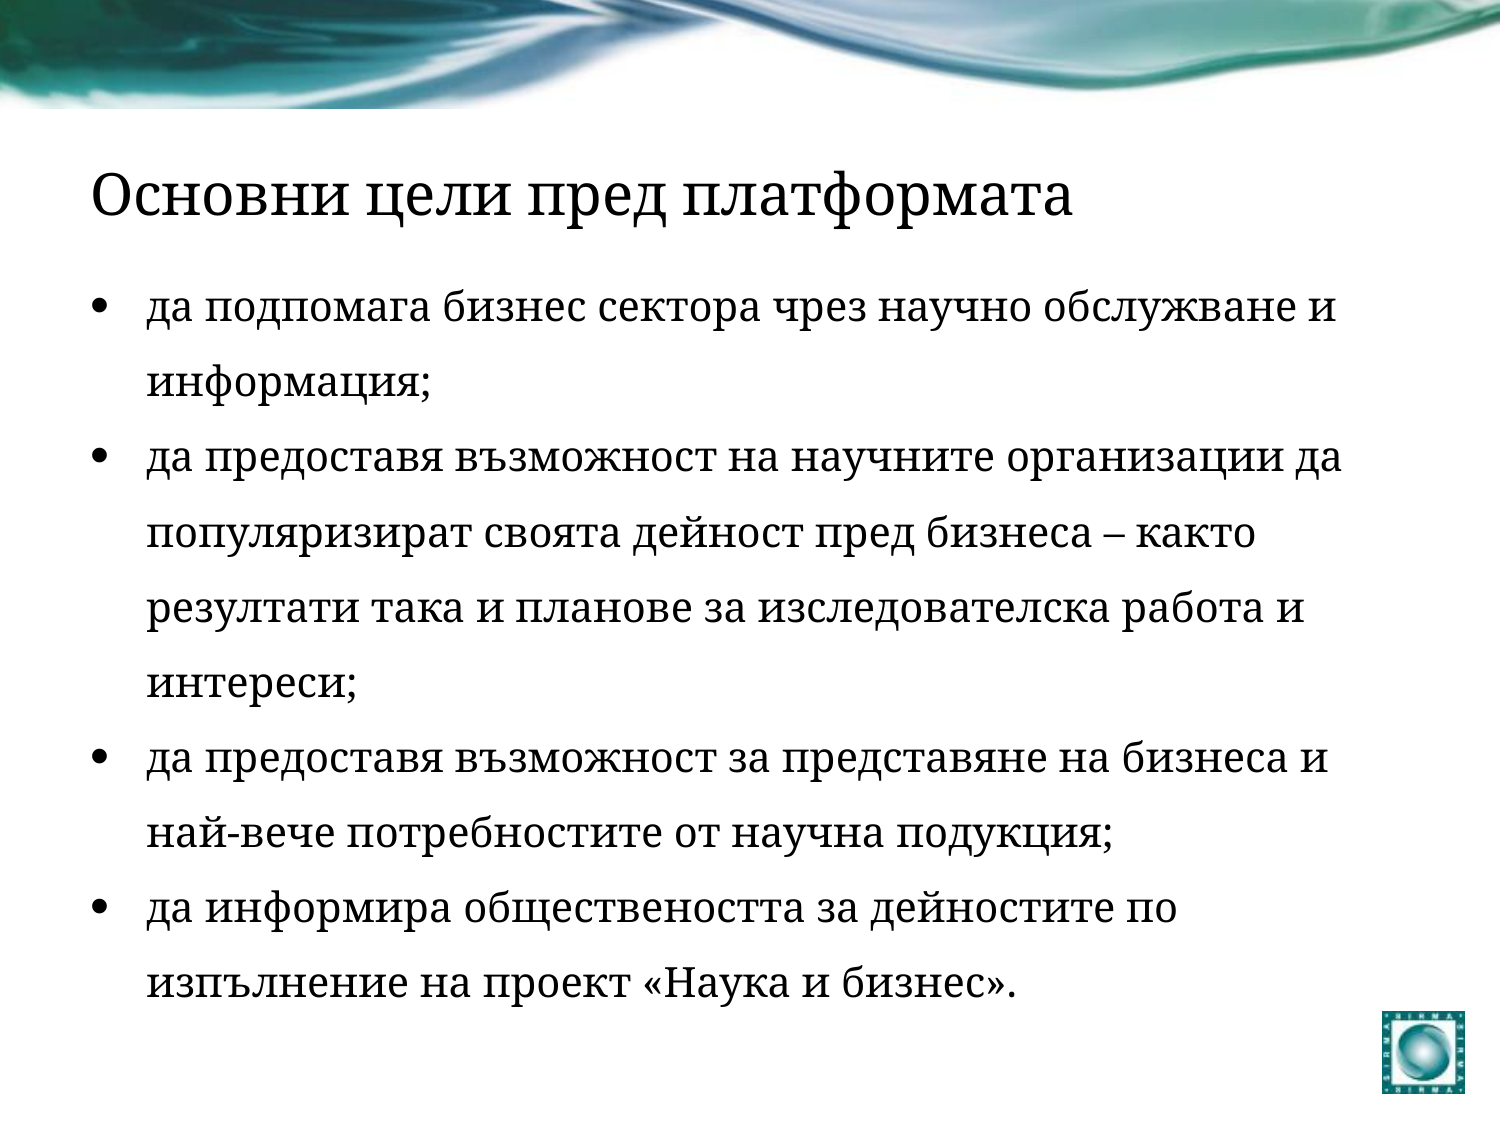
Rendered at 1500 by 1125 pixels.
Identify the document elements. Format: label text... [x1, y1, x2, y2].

picture [1381, 1011, 1465, 1094]
title Основни цели пред платформата [75, 149, 1294, 247]
list да подпомага бизнес сектора чрез научно обслужване и информация; да предоставя възможност на научните организации да популяризират своята дейност пред бизнеса – както резултати така и планове за изследователска работа и интереси; да предоставя възможност за представяне на бизнеса и най-вече потребностите от научна подукция; да информира обществеността за дейностите по изпълнение на проект «Наука и бизнес». [75, 247, 1412, 1071]
picture [0, 0, 1500, 109]
